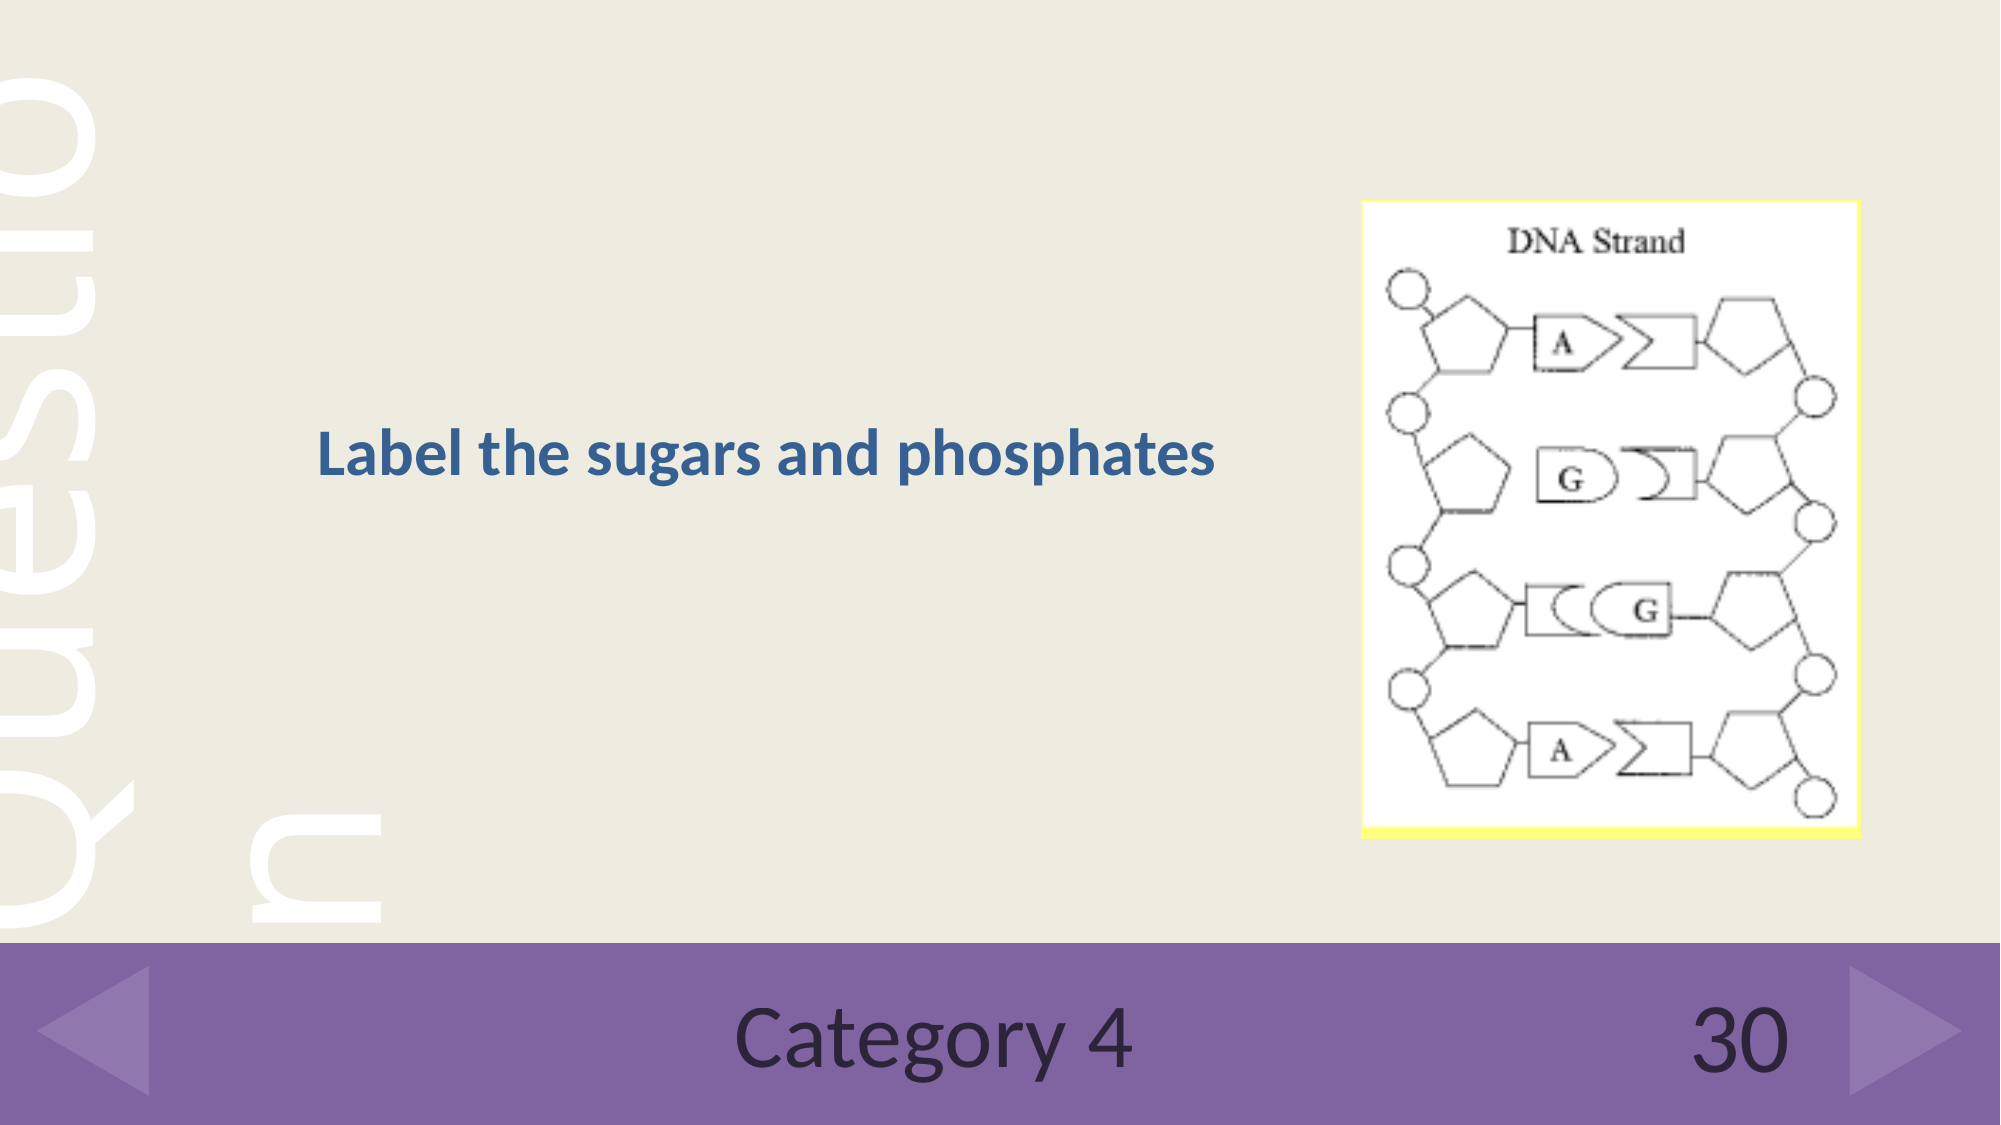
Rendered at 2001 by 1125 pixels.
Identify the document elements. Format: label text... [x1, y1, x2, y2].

list Label the sugars and phosphates [302, 138, 1866, 839]
title Category 4 [34, 937, 1835, 1125]
picture [1361, 200, 1861, 839]
